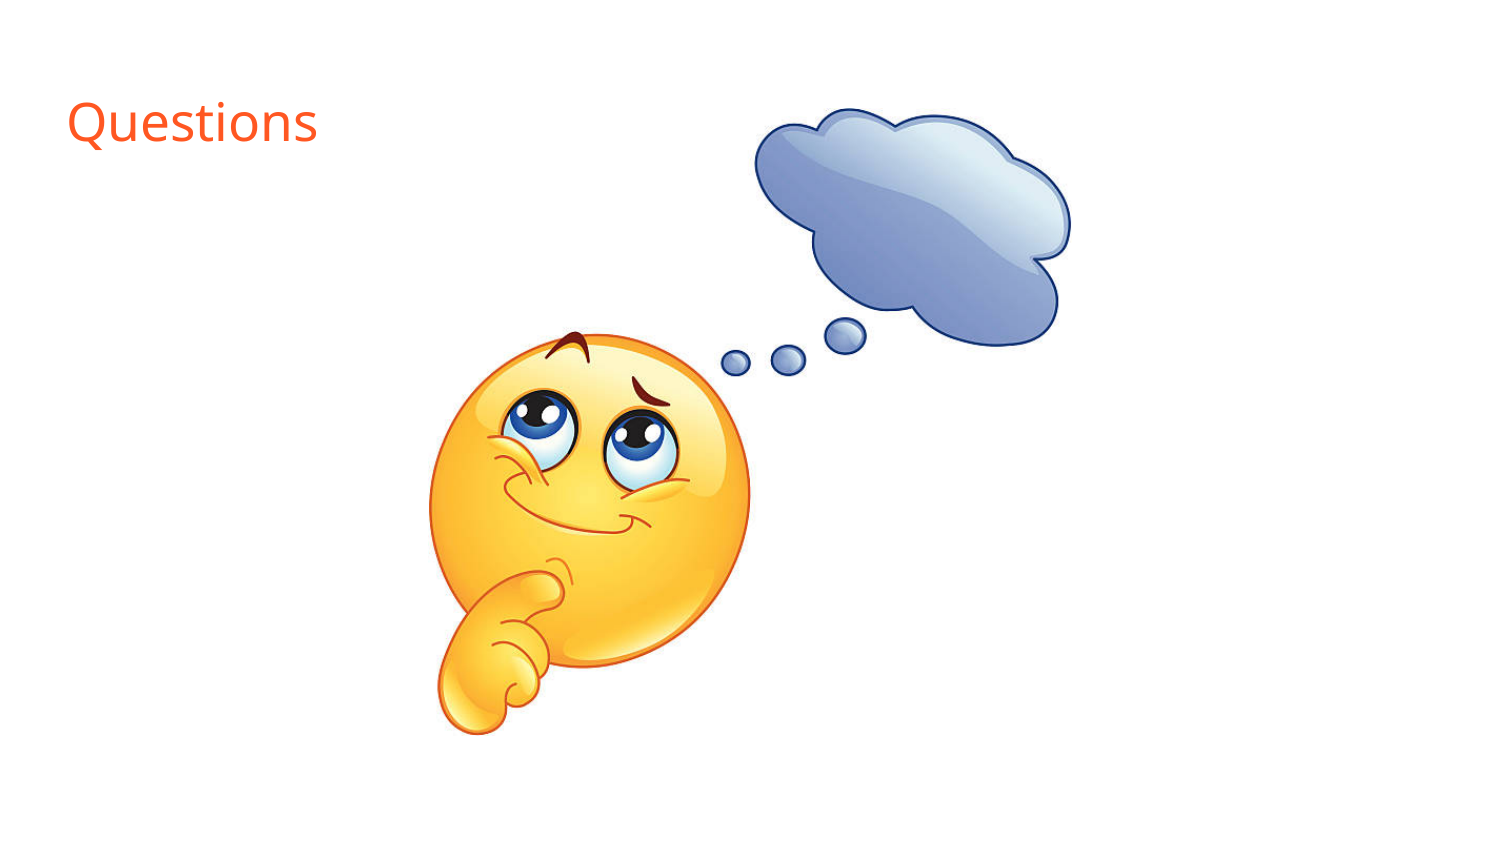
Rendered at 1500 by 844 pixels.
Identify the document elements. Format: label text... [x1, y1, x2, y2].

picture [428, 108, 1072, 736]
title Questions [51, 72, 1449, 167]
